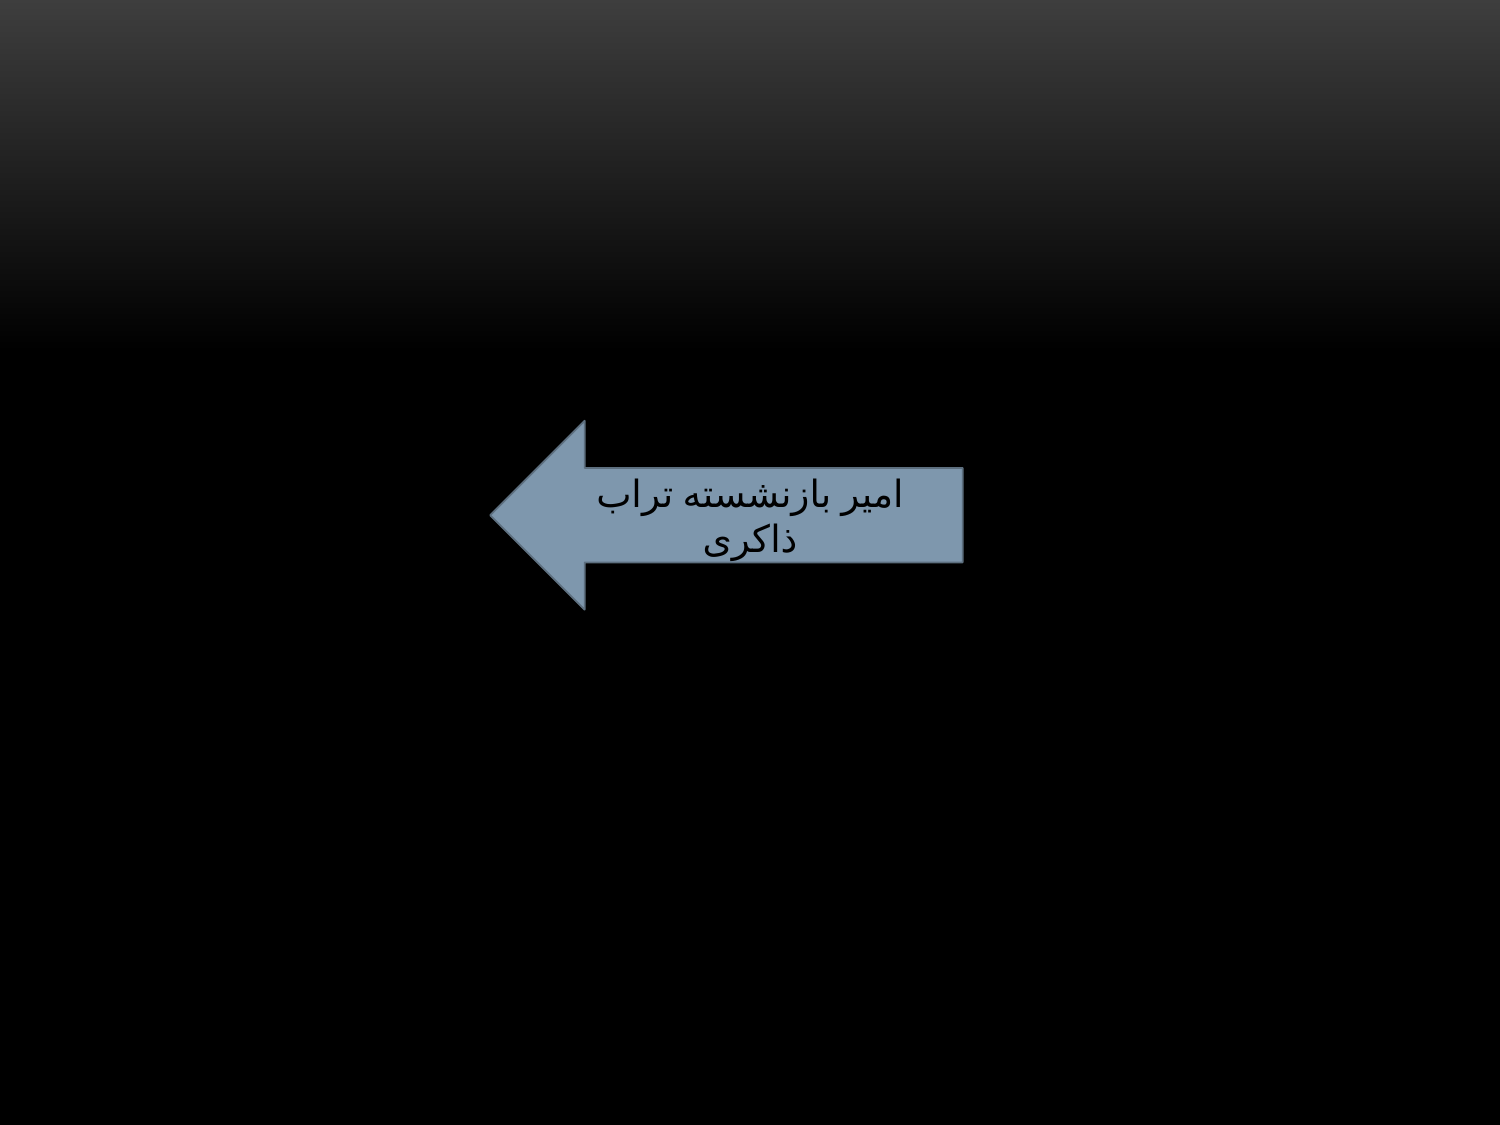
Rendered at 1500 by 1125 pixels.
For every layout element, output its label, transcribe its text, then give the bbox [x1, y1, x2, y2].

text_box امیر بازنشسته تراب ذاكری [489, 419, 964, 611]
